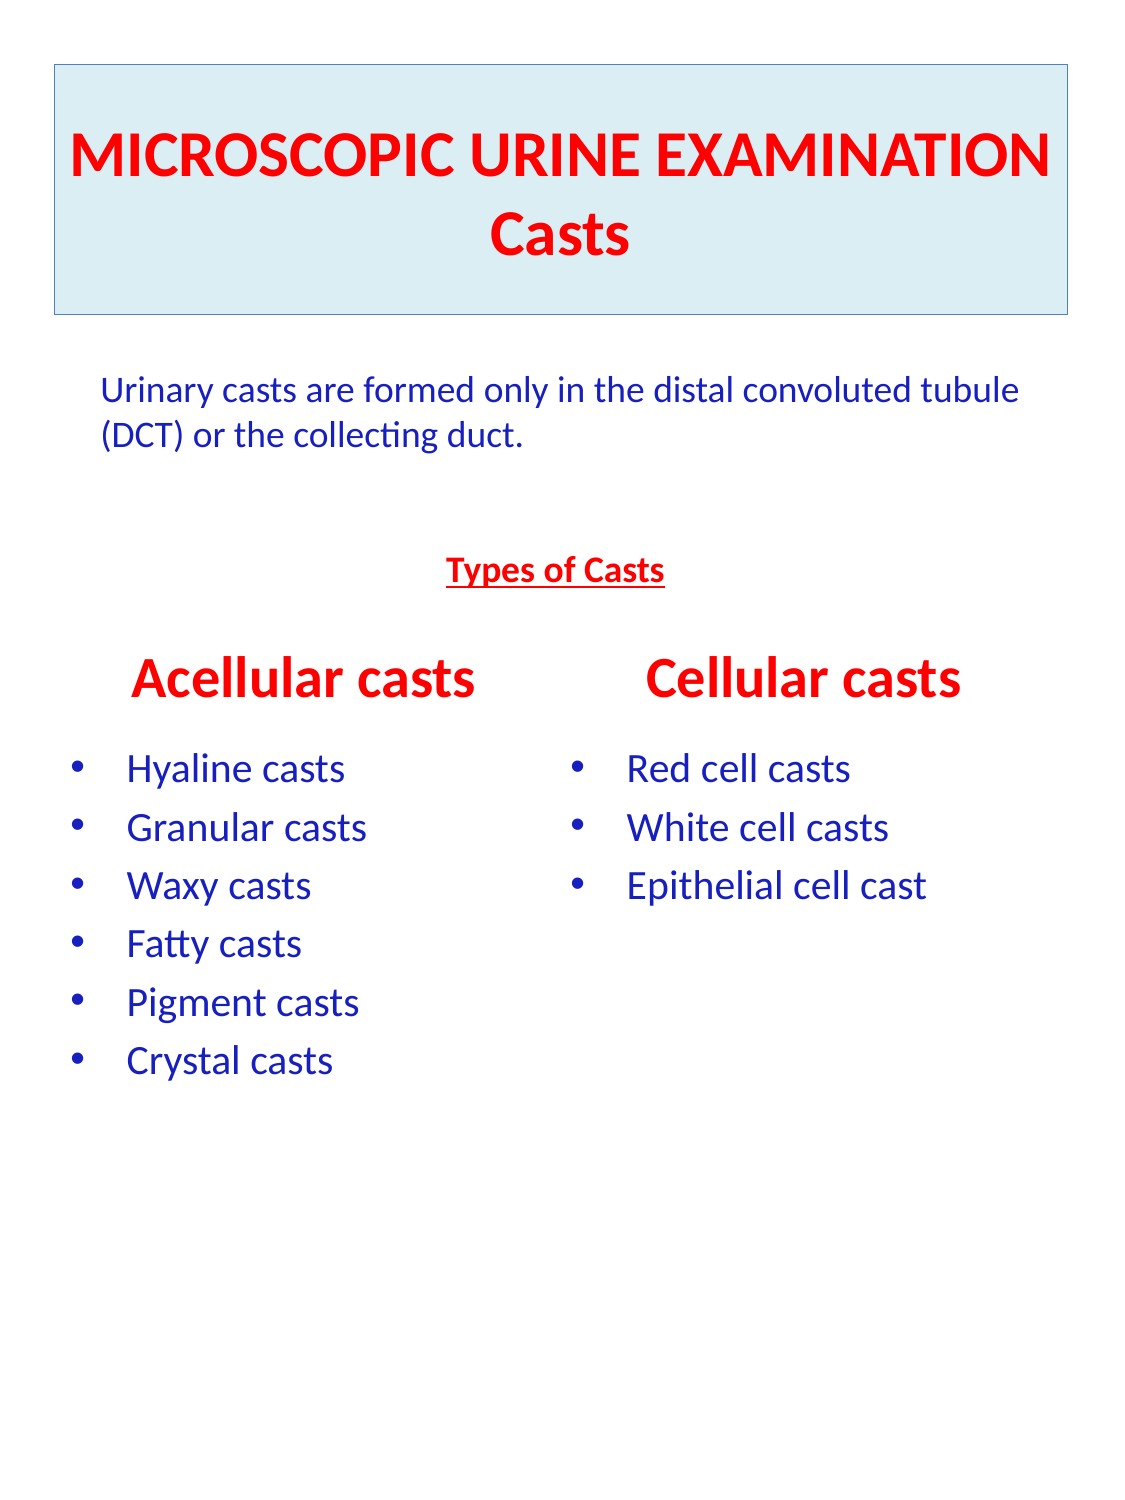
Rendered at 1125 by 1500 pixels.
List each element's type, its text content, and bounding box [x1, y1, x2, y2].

text_box Types of Casts [430, 538, 680, 598]
title MICROSCOPIC URINE EXAMINATION Casts [54, 64, 1068, 315]
text_box Urinary casts are formed only in the distal convoluted tubule (DCT) or the collecting duct. [85, 357, 1044, 507]
list Cellular casts Red cell casts White cell casts Epithelial cell cast [555, 631, 1053, 1500]
list Acellular casts Hyaline casts Granular casts Waxy casts Fatty casts Pigment casts Crystal casts [55, 631, 553, 1500]
